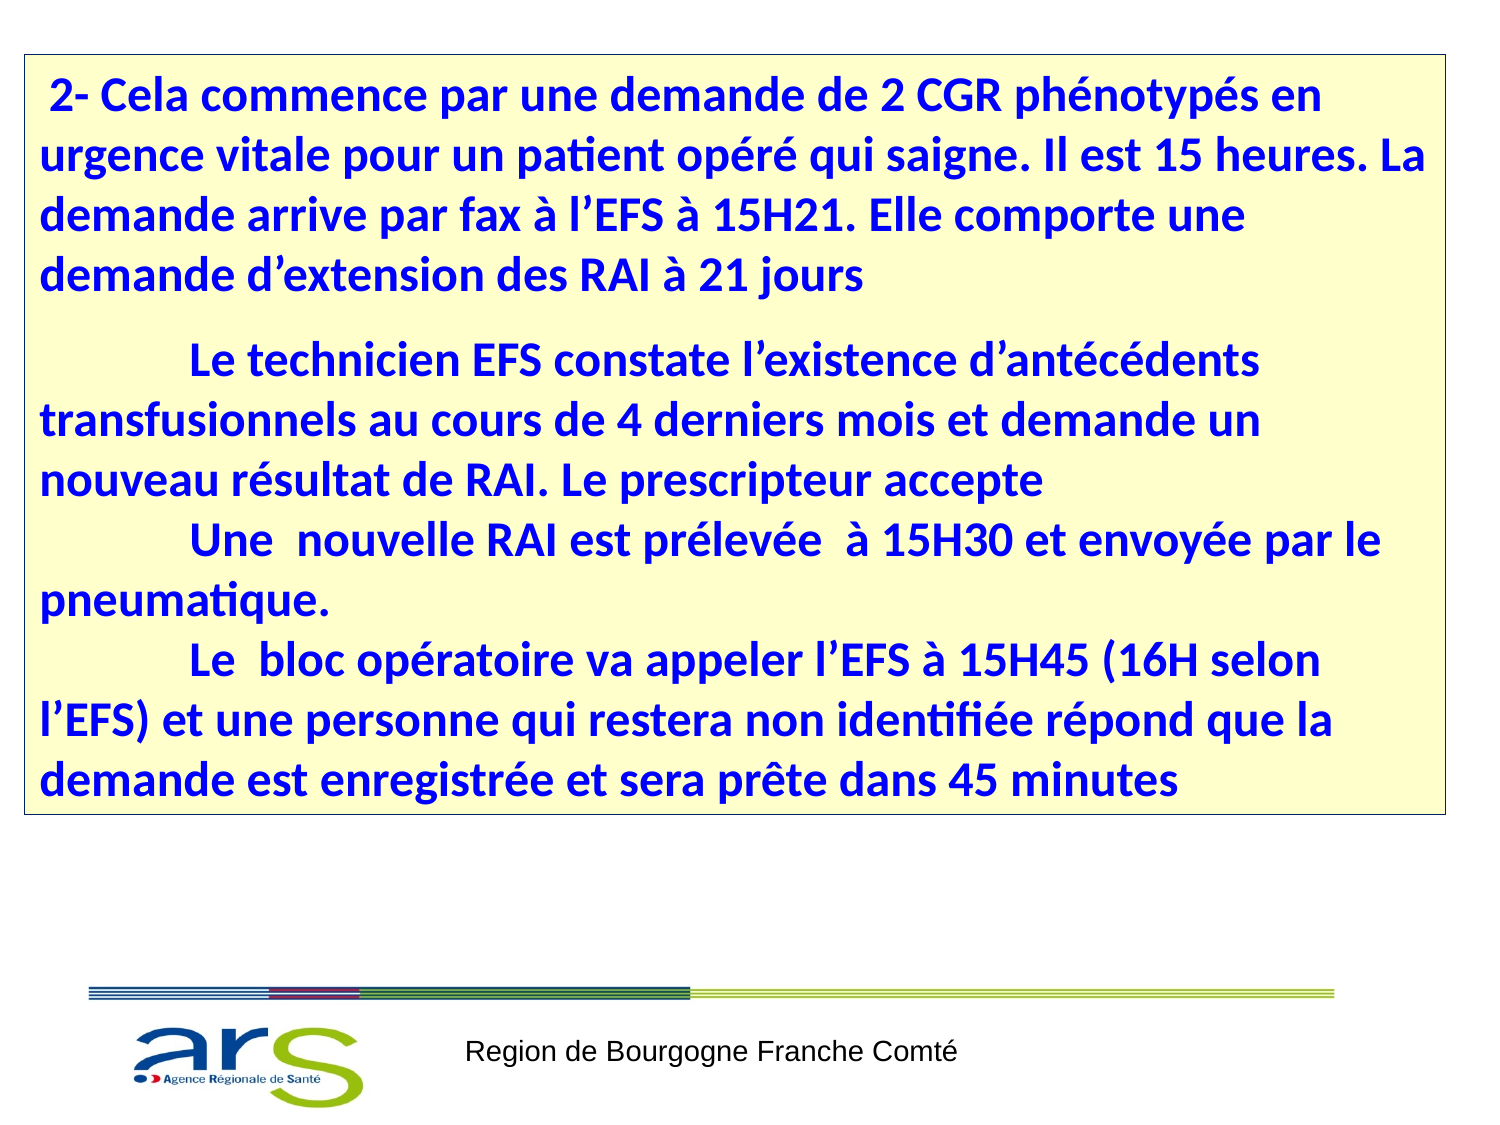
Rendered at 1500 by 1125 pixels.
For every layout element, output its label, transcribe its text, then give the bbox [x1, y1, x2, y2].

text_box 2- Cela commence par une demande de 2 CGR phénotypés en urgence vitale pour un patient opéré qui saigne. Il est 15 heures. La demande arrive par fax à l’EFS à 15H21. Elle comporte une demande d’extension des RAI à 21 jours Le technicien EFS constate l’existence d’antécédents transfusionnels au cours de 4 derniers mois et demande un nouveau résultat de RAI. Le prescripteur accepte Une nouvelle RAI est prélevée à 15H30 et envoyée par le pneumatique. Le bloc opératoire va appeler l’EFS à 15H45 (16H selon l’EFS) et une personne qui restera non identifiée répond que la demande est enregistrée et sera prête dans 45 minutes [24, 54, 1446, 815]
picture [87, 958, 1335, 1125]
